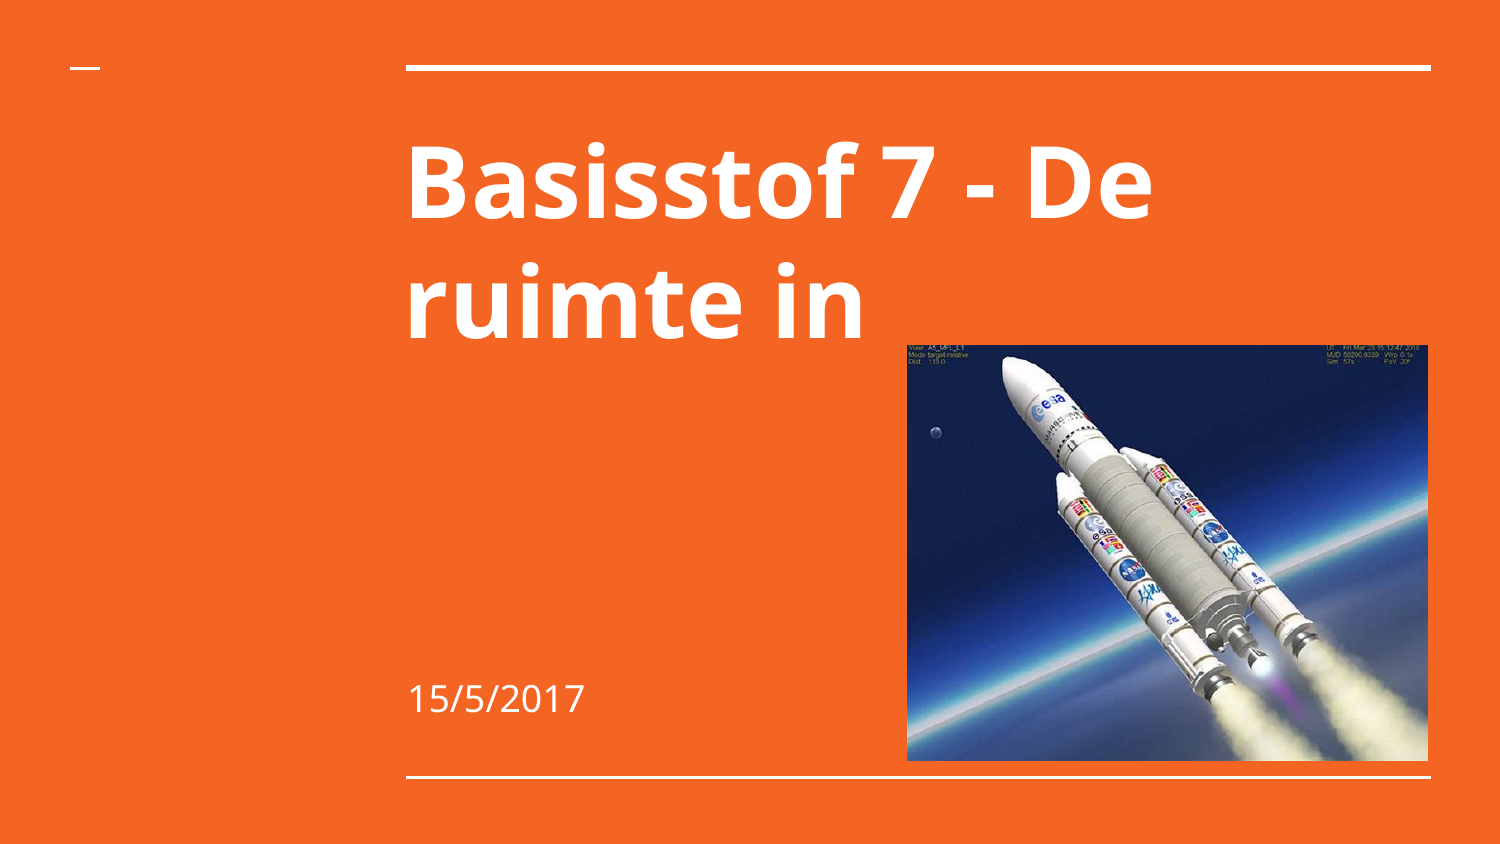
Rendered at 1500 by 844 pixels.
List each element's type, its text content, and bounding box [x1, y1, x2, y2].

title Basisstof 7 - De ruimte in [389, 103, 1428, 357]
picture [907, 344, 1428, 762]
subtitle 15/5/2017 [392, 531, 902, 735]
